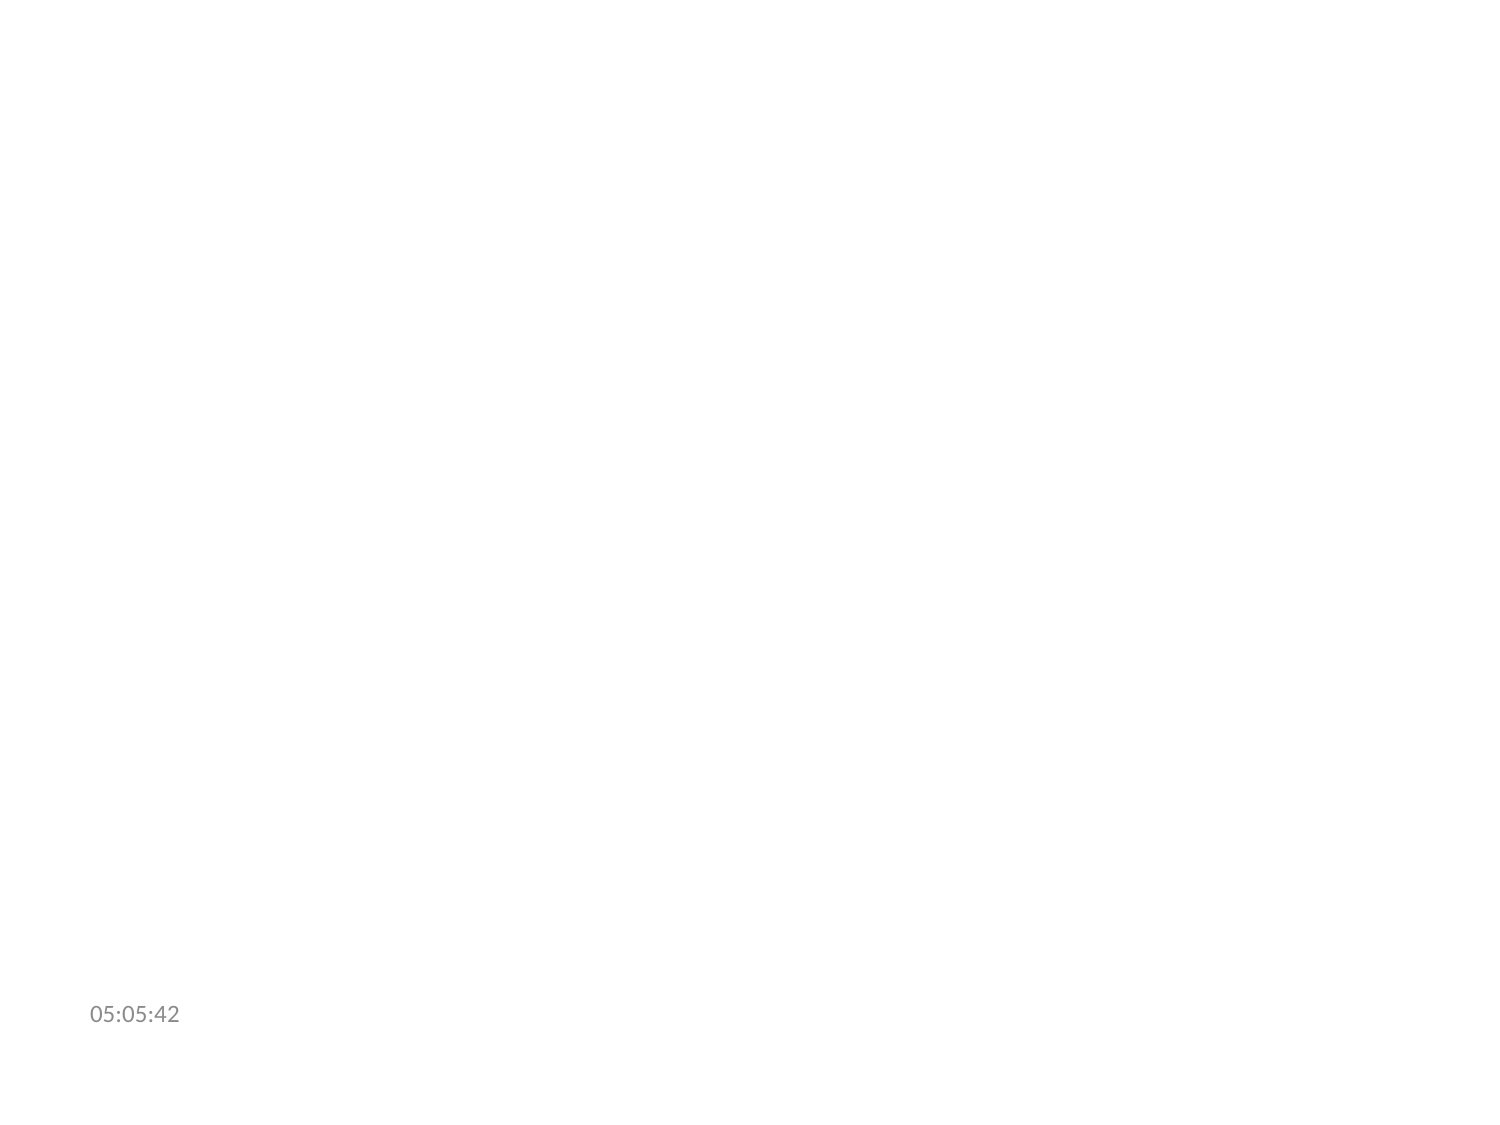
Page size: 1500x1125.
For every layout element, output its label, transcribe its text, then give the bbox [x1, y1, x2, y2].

text_box 15:35:09 [75, 982, 425, 1043]
